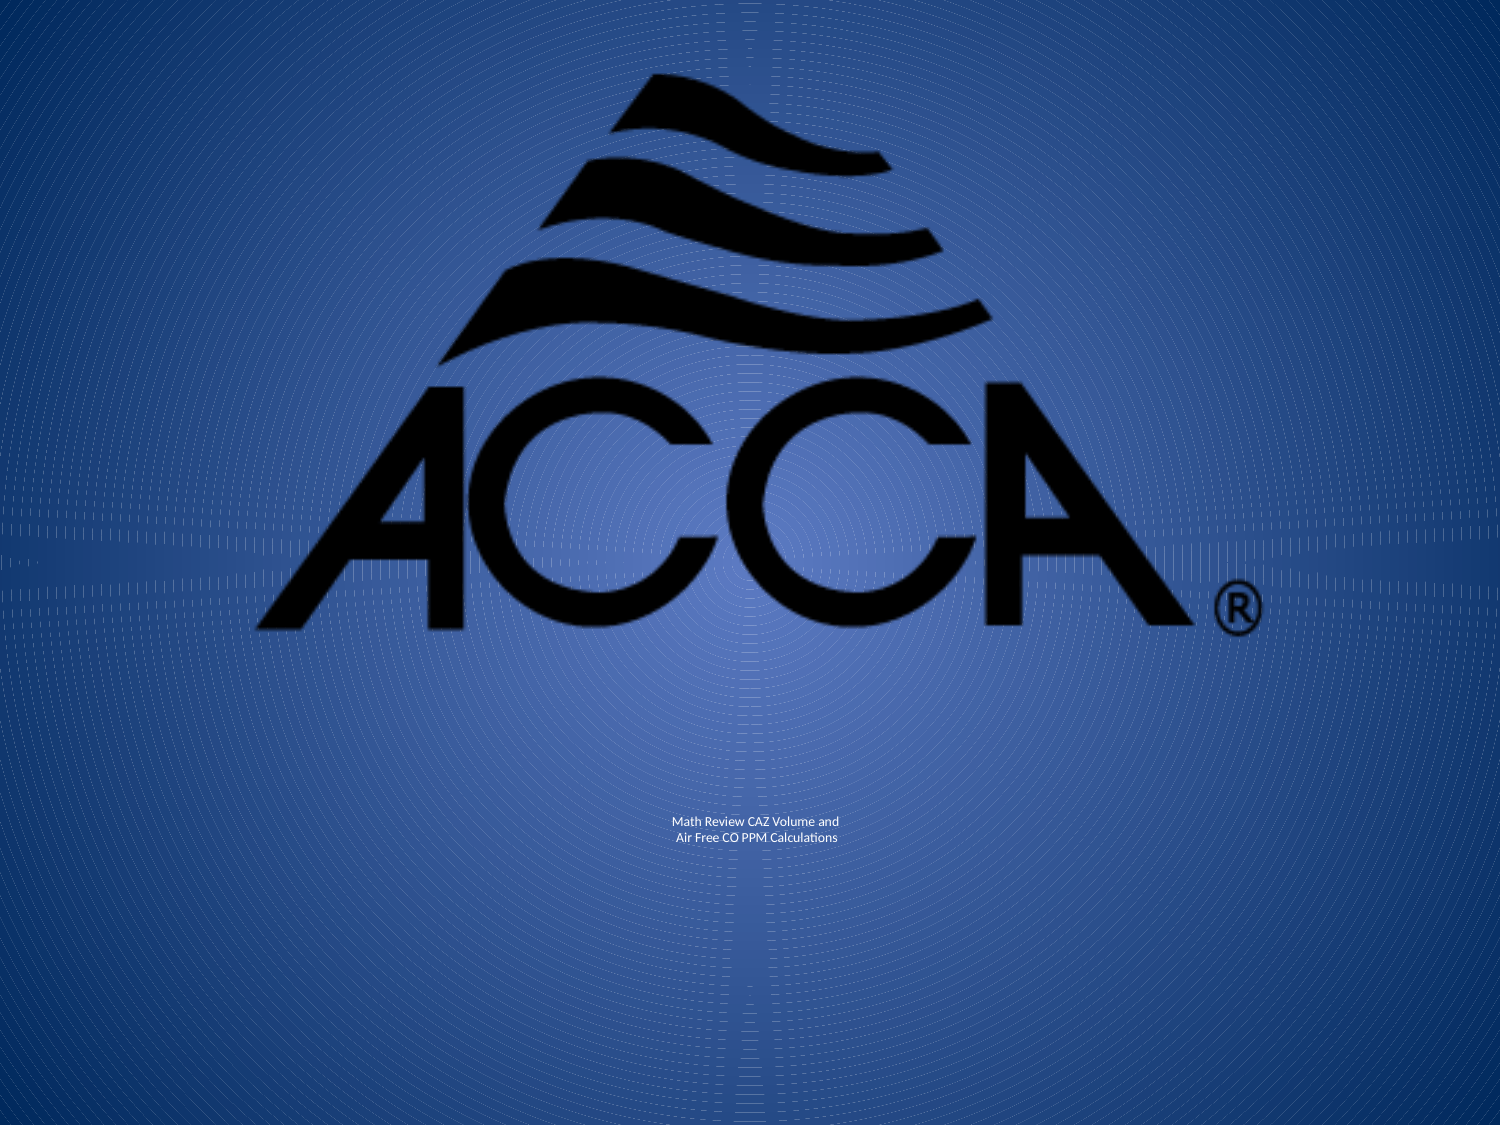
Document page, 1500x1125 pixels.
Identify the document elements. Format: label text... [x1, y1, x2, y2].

title Math Review CAZ Volume and Air Free CO PPM Calculations [19, 787, 1495, 888]
picture [208, 12, 1306, 726]
